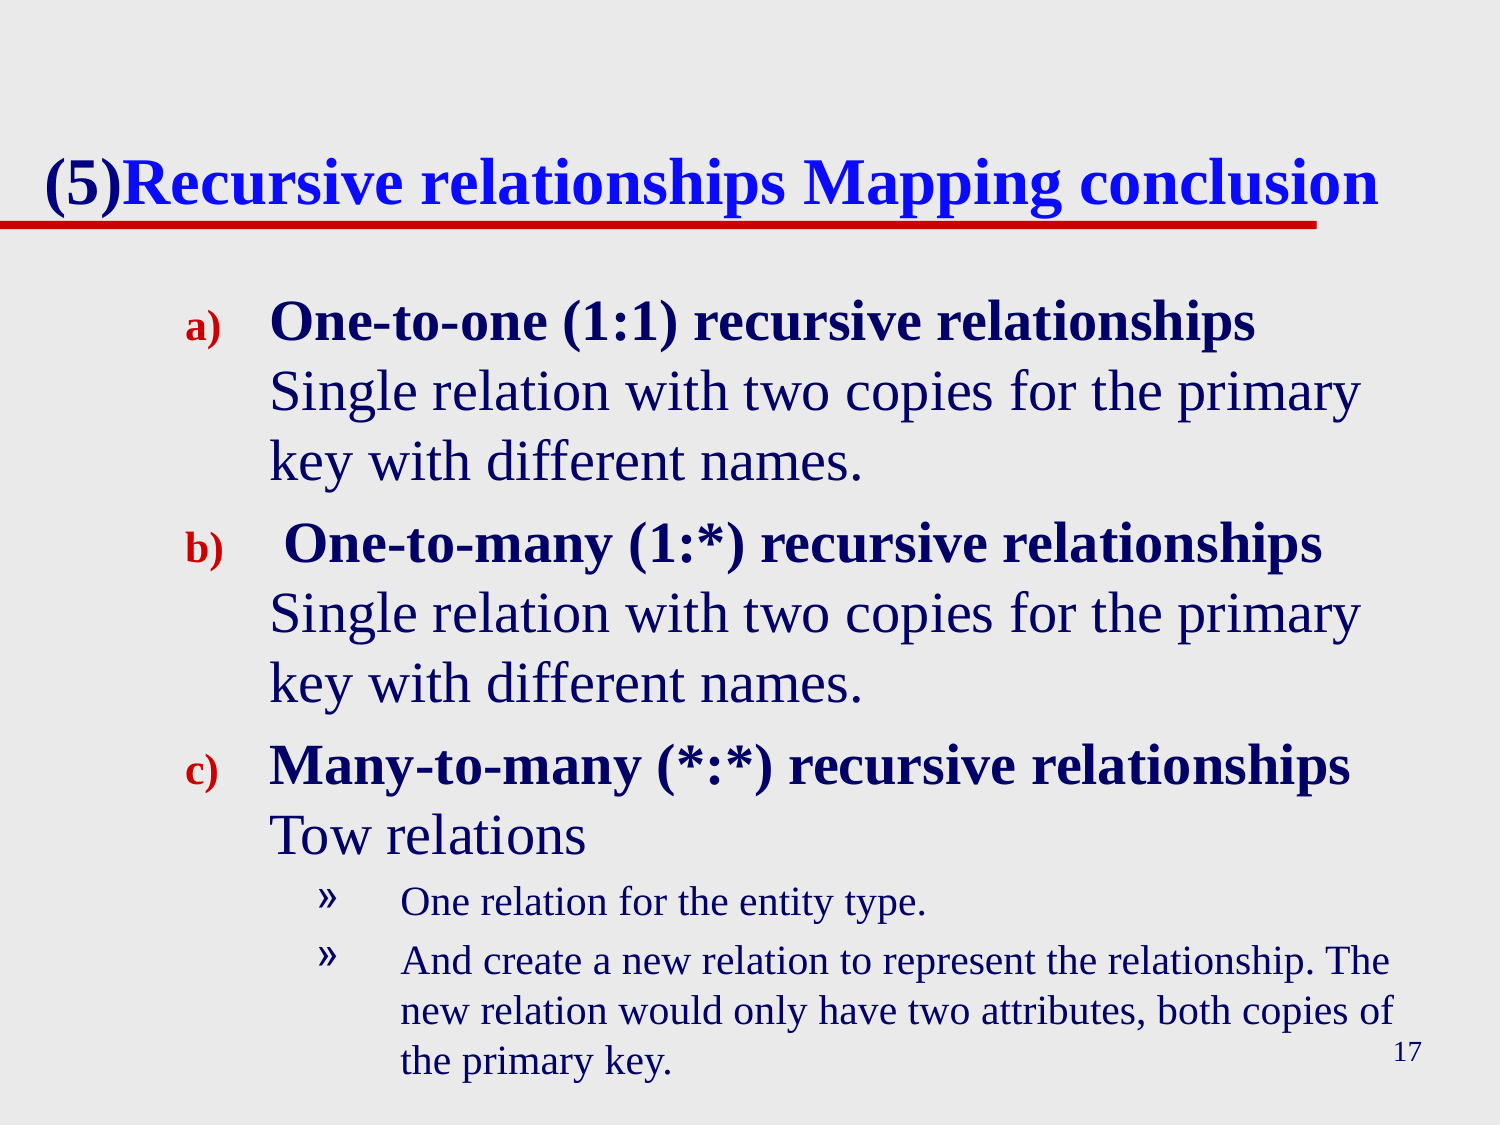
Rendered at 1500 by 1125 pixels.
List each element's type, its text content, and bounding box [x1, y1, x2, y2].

list One-to-one (1:1) recursive relationships Single relation with two copies for the primary key with different names. One-to-many (1:*) recursive relationships Single relation with two copies for the primary key with different names. Many-to-many (*:*) recursive relationships Tow relations One relation for the entity type. And create a new relation to represent the relationship. The new relation would only have two attributes, both copies of the primary key. [169, 274, 1438, 951]
slide_number 17 [1124, 1012, 1438, 1088]
title (5)Recursive relationships Mapping conclusion [29, 43, 1400, 226]
